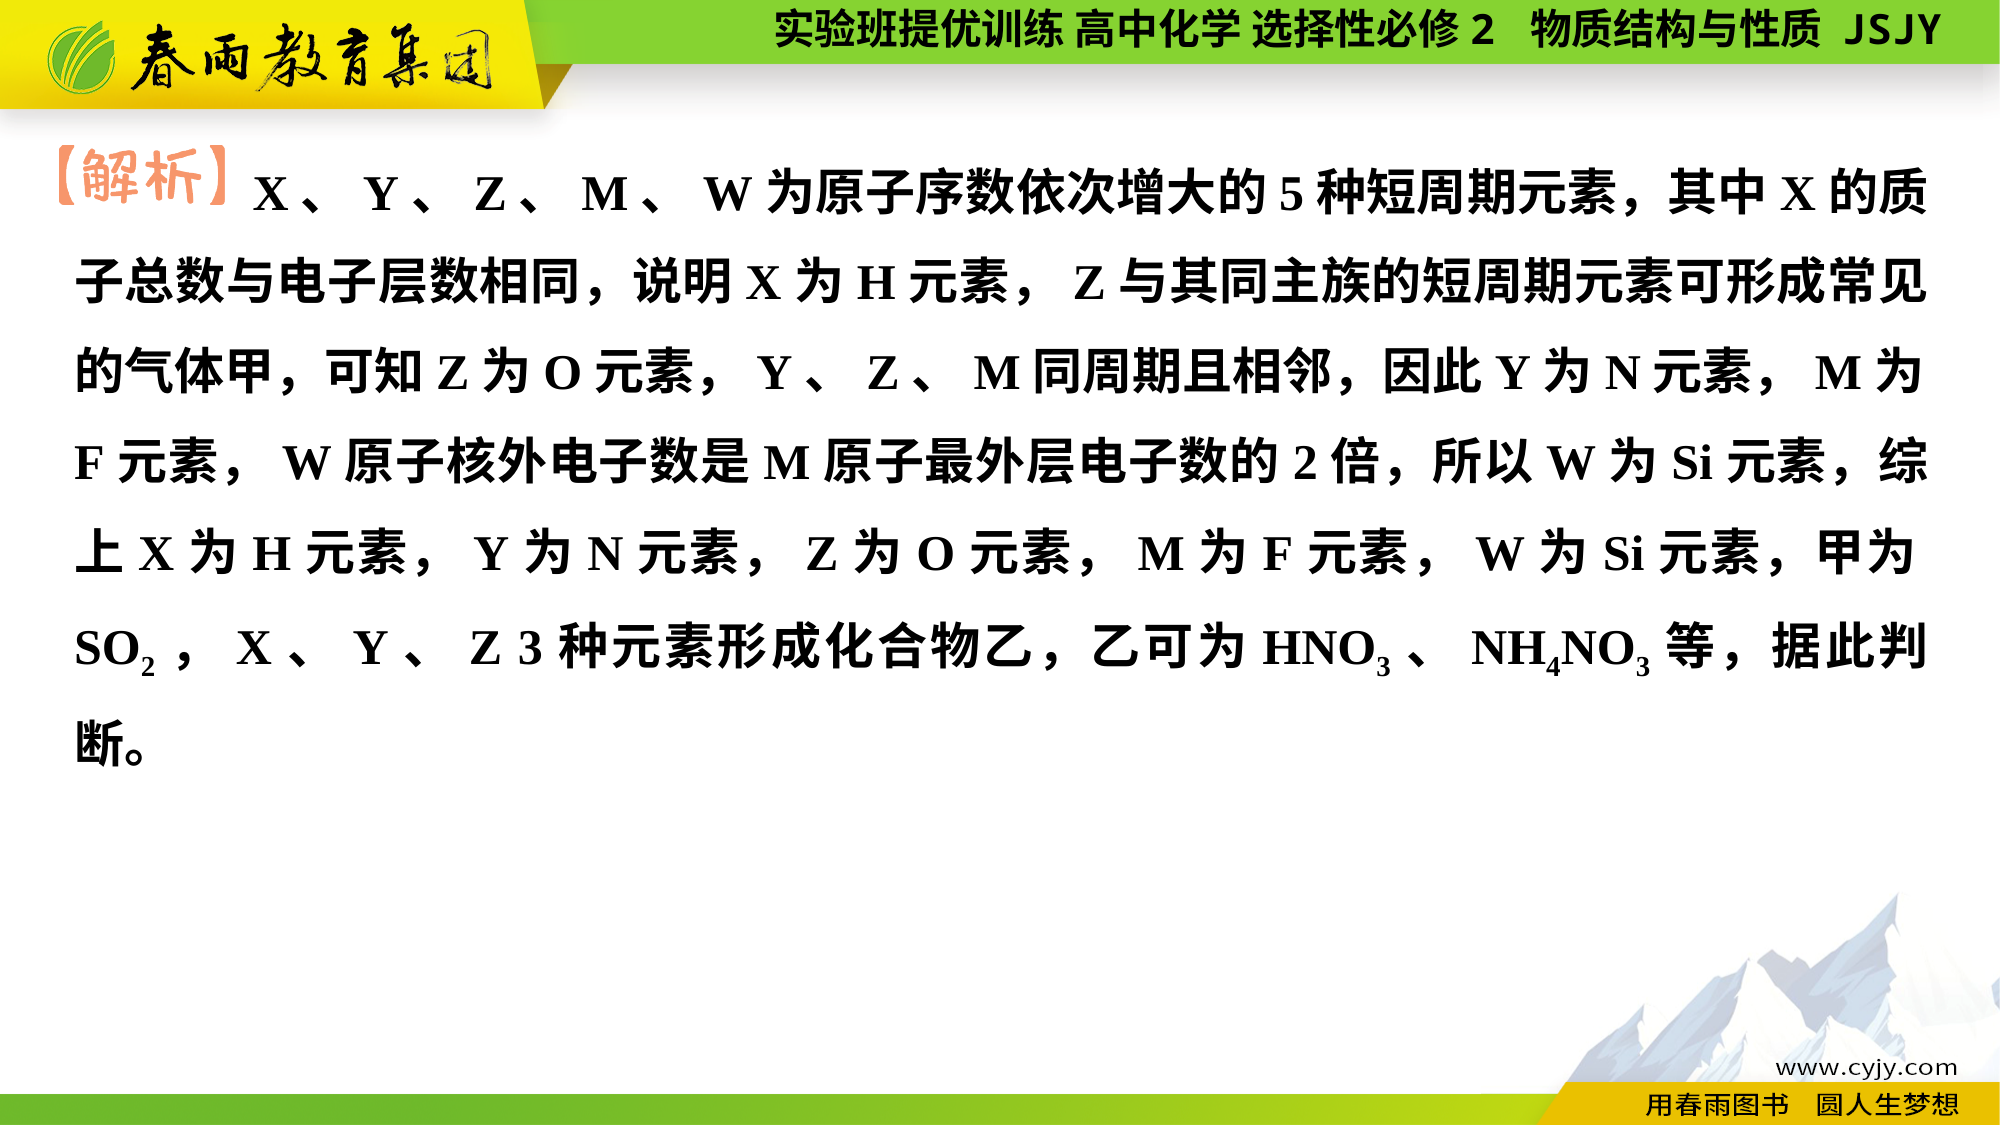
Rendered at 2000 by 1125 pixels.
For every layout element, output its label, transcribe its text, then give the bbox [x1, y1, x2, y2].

list X、Y、Z、M、W为原子序数依次增大的5种短周期元素，其中X的质子总数与电子层数相同，说明X为H元素，Z与其同主族的短周期元素可形成常见的气体甲，可知Z为O元素，Y、Z、M同周期且相邻，因此Y为N元素，M为F元素，W原子核外电子数是M原子最外层电子数的2倍，所以W为Si元素，综上X为H元素，Y为N元素，Z为O元素，M为F元素，W为Si元素，甲为SO2，X、Y、Z 3种元素形成化合物乙，乙可为HNO3、NH4NO3等，据此判断。 [59, 122, 1944, 672]
picture [0, 0, 2000, 1125]
